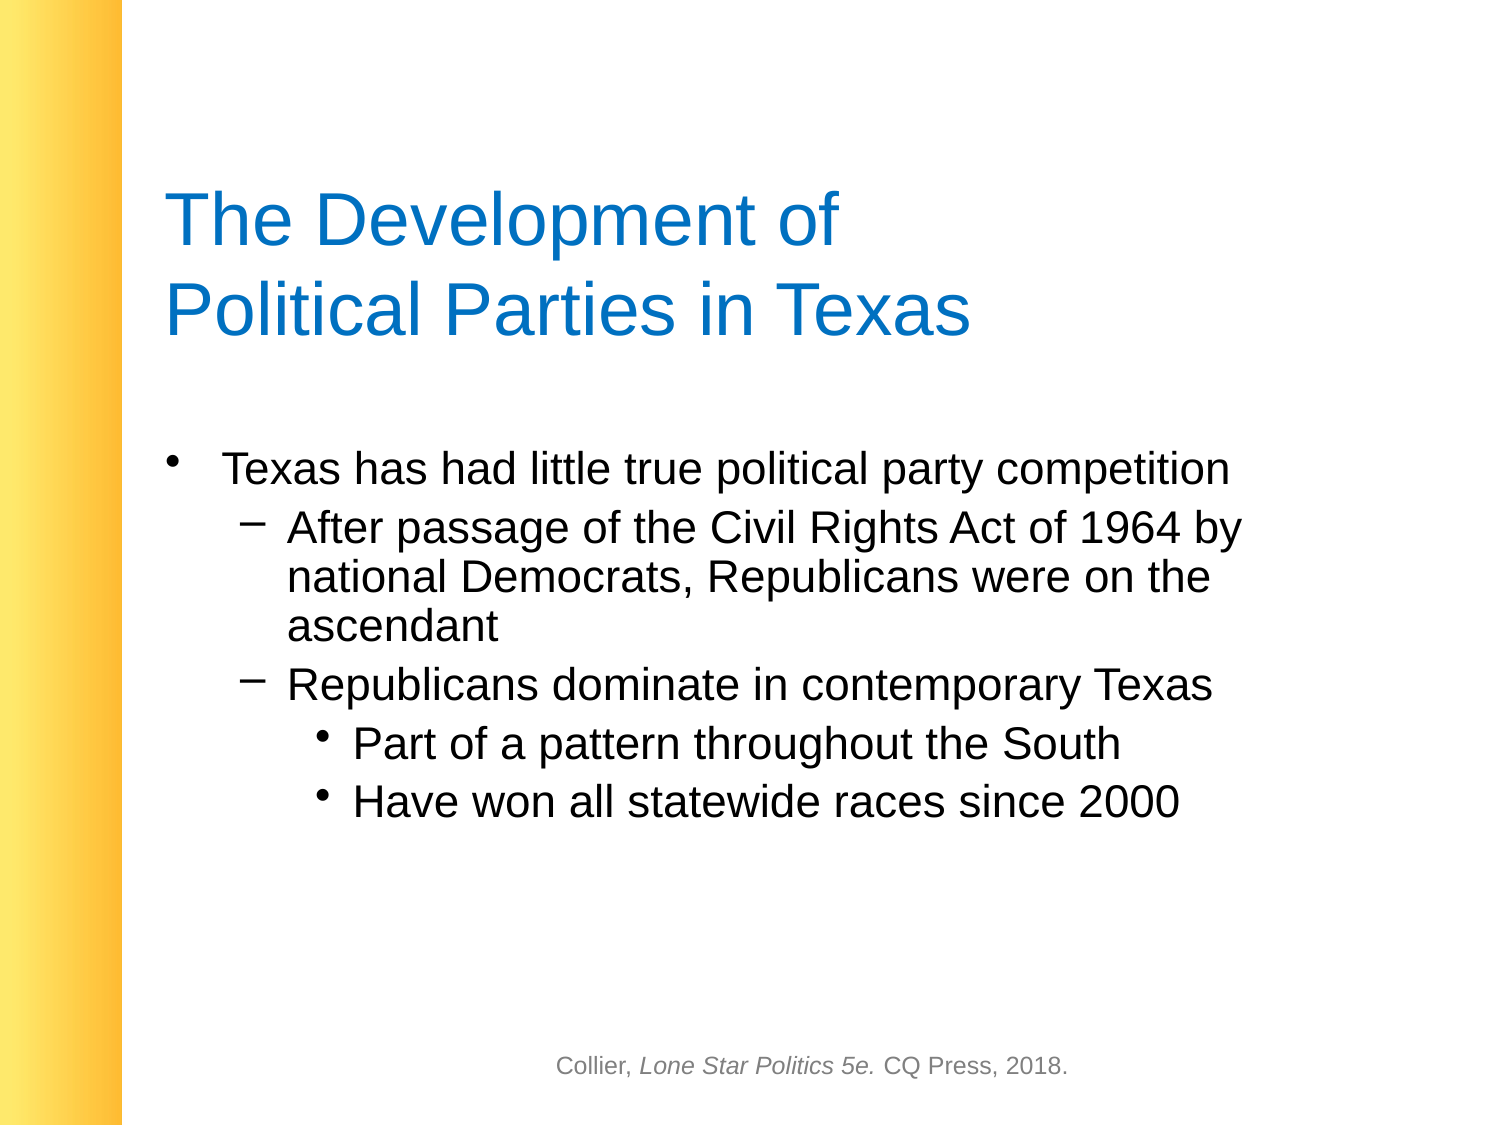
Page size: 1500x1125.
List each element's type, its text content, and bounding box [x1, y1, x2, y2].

list Texas has had little true political party competition After passage of the Civil Rights Act of 1964 by national Democrats, Republicans were on the ascendant Republicans dominate in contemporary Texas Part of a pattern throughout the South Have won all statewide races since 2000 [150, 437, 1400, 1038]
title The Development of Political Parties in Texas [150, 162, 1463, 350]
picture [0, 0, 1500, 1125]
text_box Collier, Lone Star Politics 5e. CQ Press, 2018. [525, 1042, 1100, 1087]
